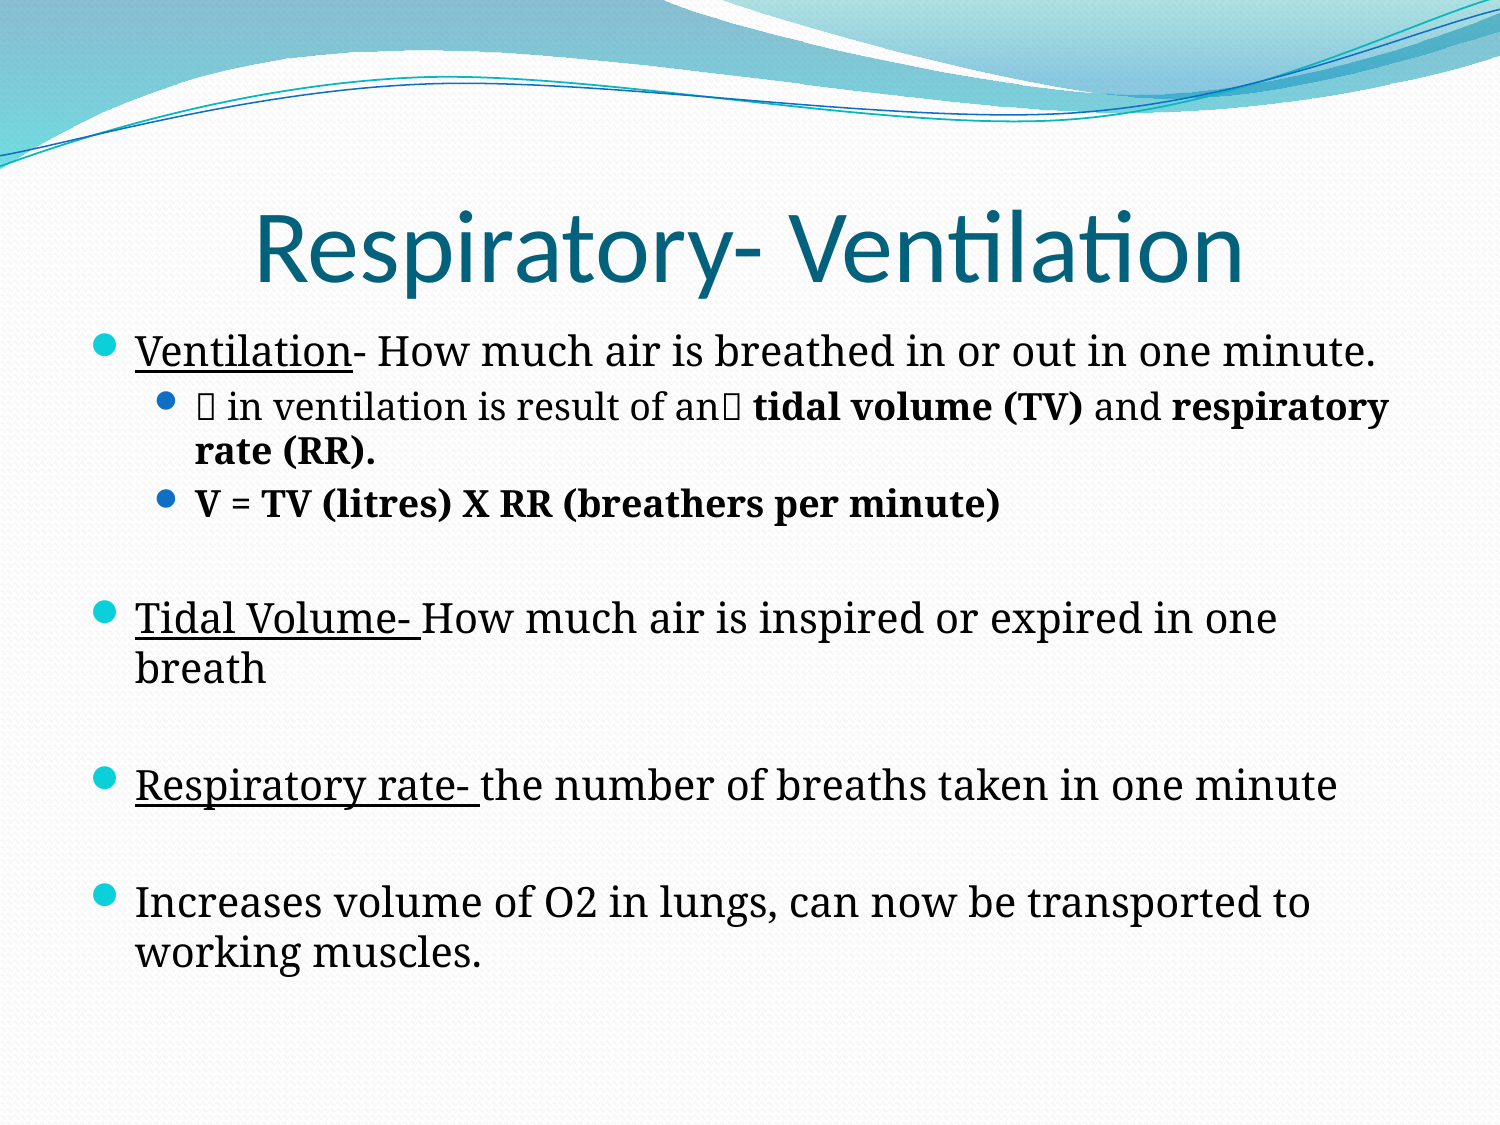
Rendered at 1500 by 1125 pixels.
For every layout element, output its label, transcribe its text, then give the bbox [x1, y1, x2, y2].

list Ventilation- How much air is breathed in or out in one minute.  in ventilation is result of an tidal volume (TV) and respiratory rate (RR). V = TV (litres) X RR (breathers per minute) Tidal Volume- How much air is inspired or expired in one breath Respiratory rate- the number of breaths taken in one minute Increases volume of O2 in lungs, can now be transported to working muscles. [75, 317, 1425, 1038]
title Respiratory- Ventilation [75, 115, 1425, 303]
